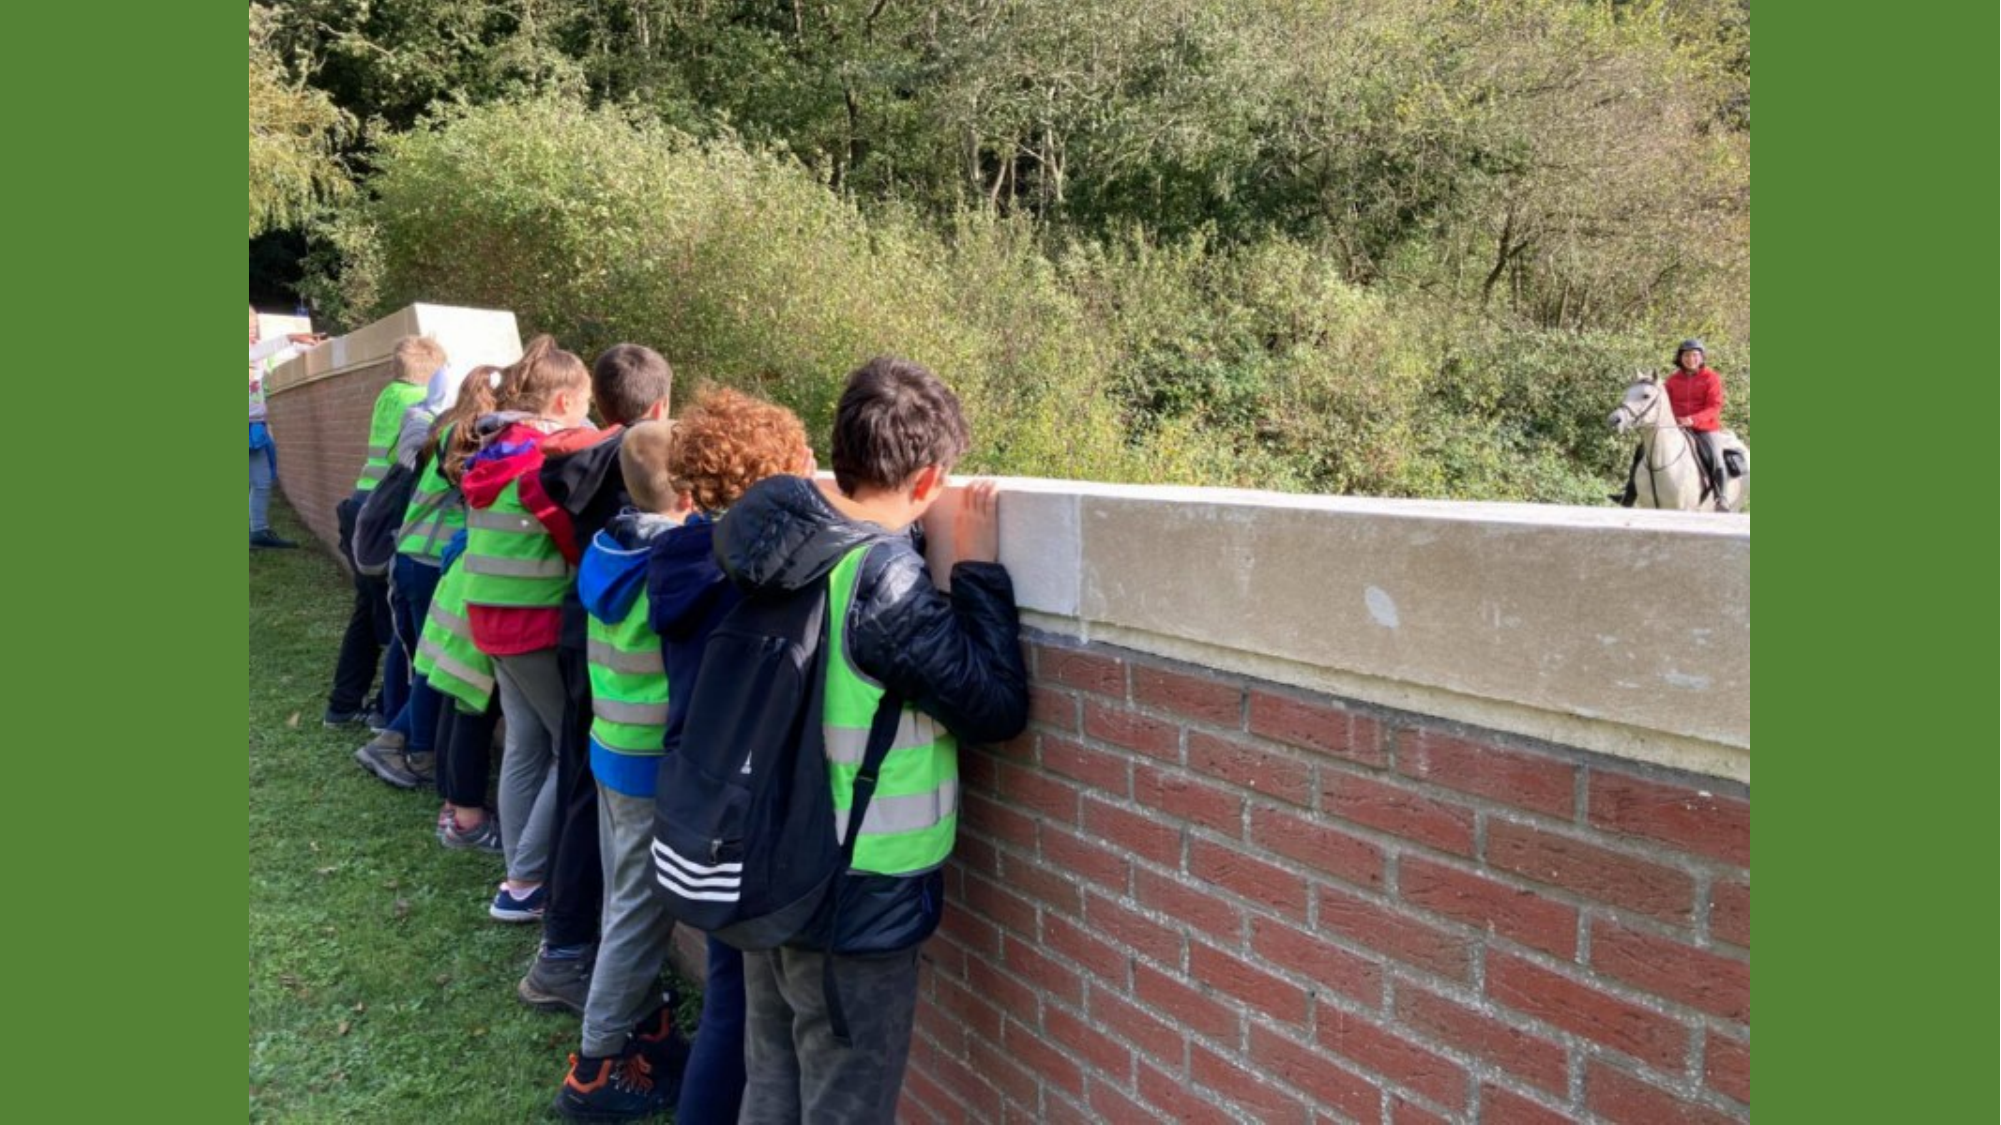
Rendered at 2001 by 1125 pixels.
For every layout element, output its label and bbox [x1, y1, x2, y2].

picture [249, 0, 1750, 1125]
